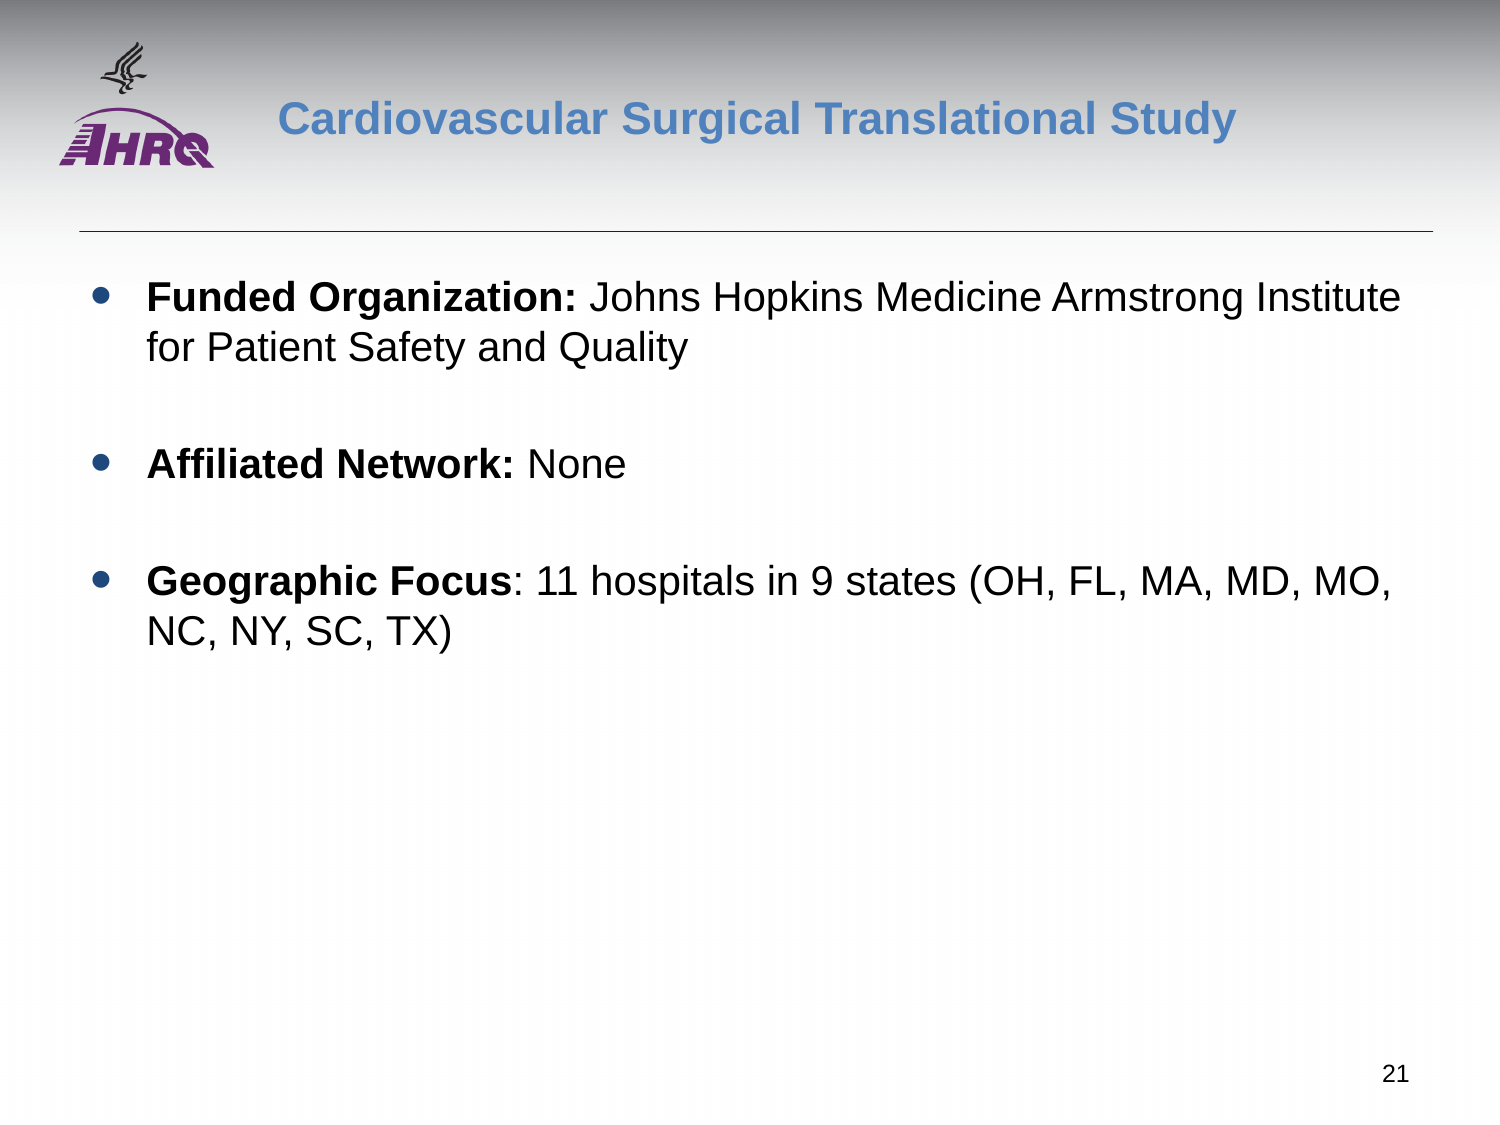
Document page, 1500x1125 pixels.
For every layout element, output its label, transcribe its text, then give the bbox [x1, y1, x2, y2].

list Funded Organization: Johns Hopkins Medicine Armstrong Institute for Patient Safety and Quality Affiliated Network: None Geographic Focus: 11 hospitals in 9 states (OH, FL, MA, MD, MO, NC, NY, SC, TX) [75, 262, 1422, 977]
picture [0, 0, 1500, 1125]
slide_number 21 [1074, 1042, 1425, 1103]
title Cardiovascular Surgical Translational Study [262, 45, 1425, 188]
